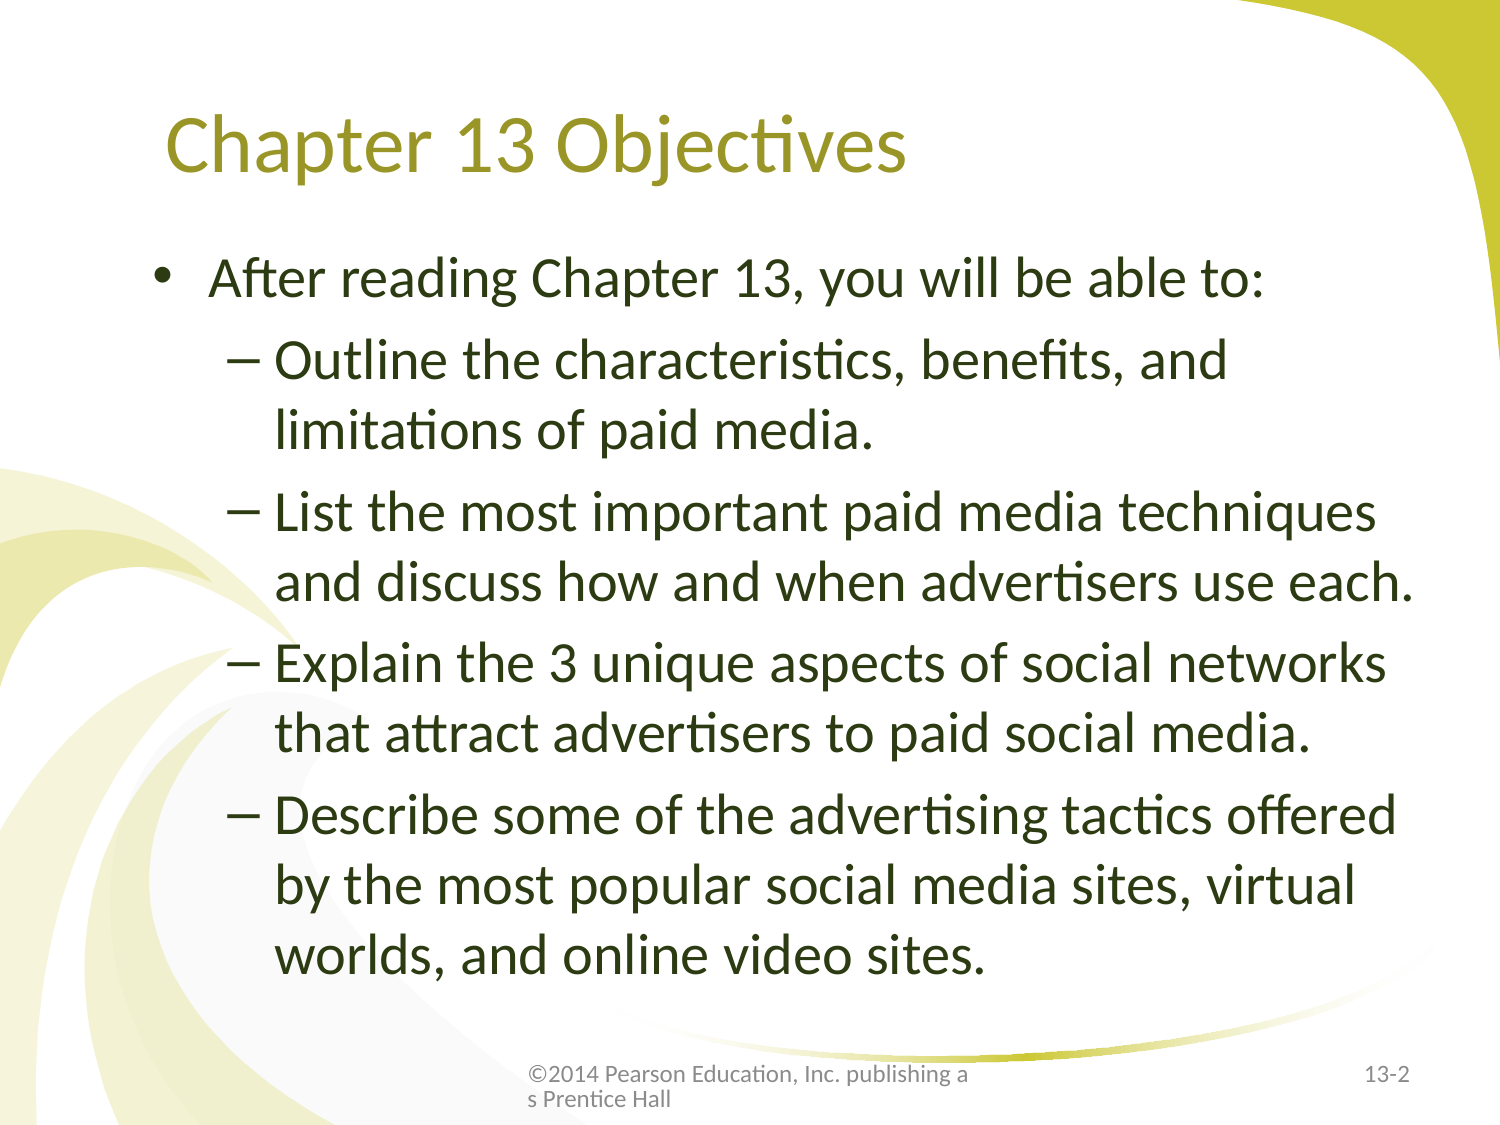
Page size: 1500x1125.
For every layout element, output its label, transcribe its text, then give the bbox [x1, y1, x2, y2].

footer ©2014 Pearson Education, Inc. publishing as Prentice Hall [512, 1042, 988, 1103]
title Chapter 13 Objectives [150, 45, 1425, 224]
list After reading Chapter 13, you will be able to: Outline the characteristics, benefits, and limitations of paid media. List the most important paid media techniques and discuss how and when advertisers use each. Explain the 3 unique aspects of social networks that attract advertisers to paid social media. Describe some of the advertising tactics offered by the most popular social media sites, virtual worlds, and online video sites. [137, 224, 1475, 1013]
slide_number 13-2 [1074, 1042, 1425, 1103]
